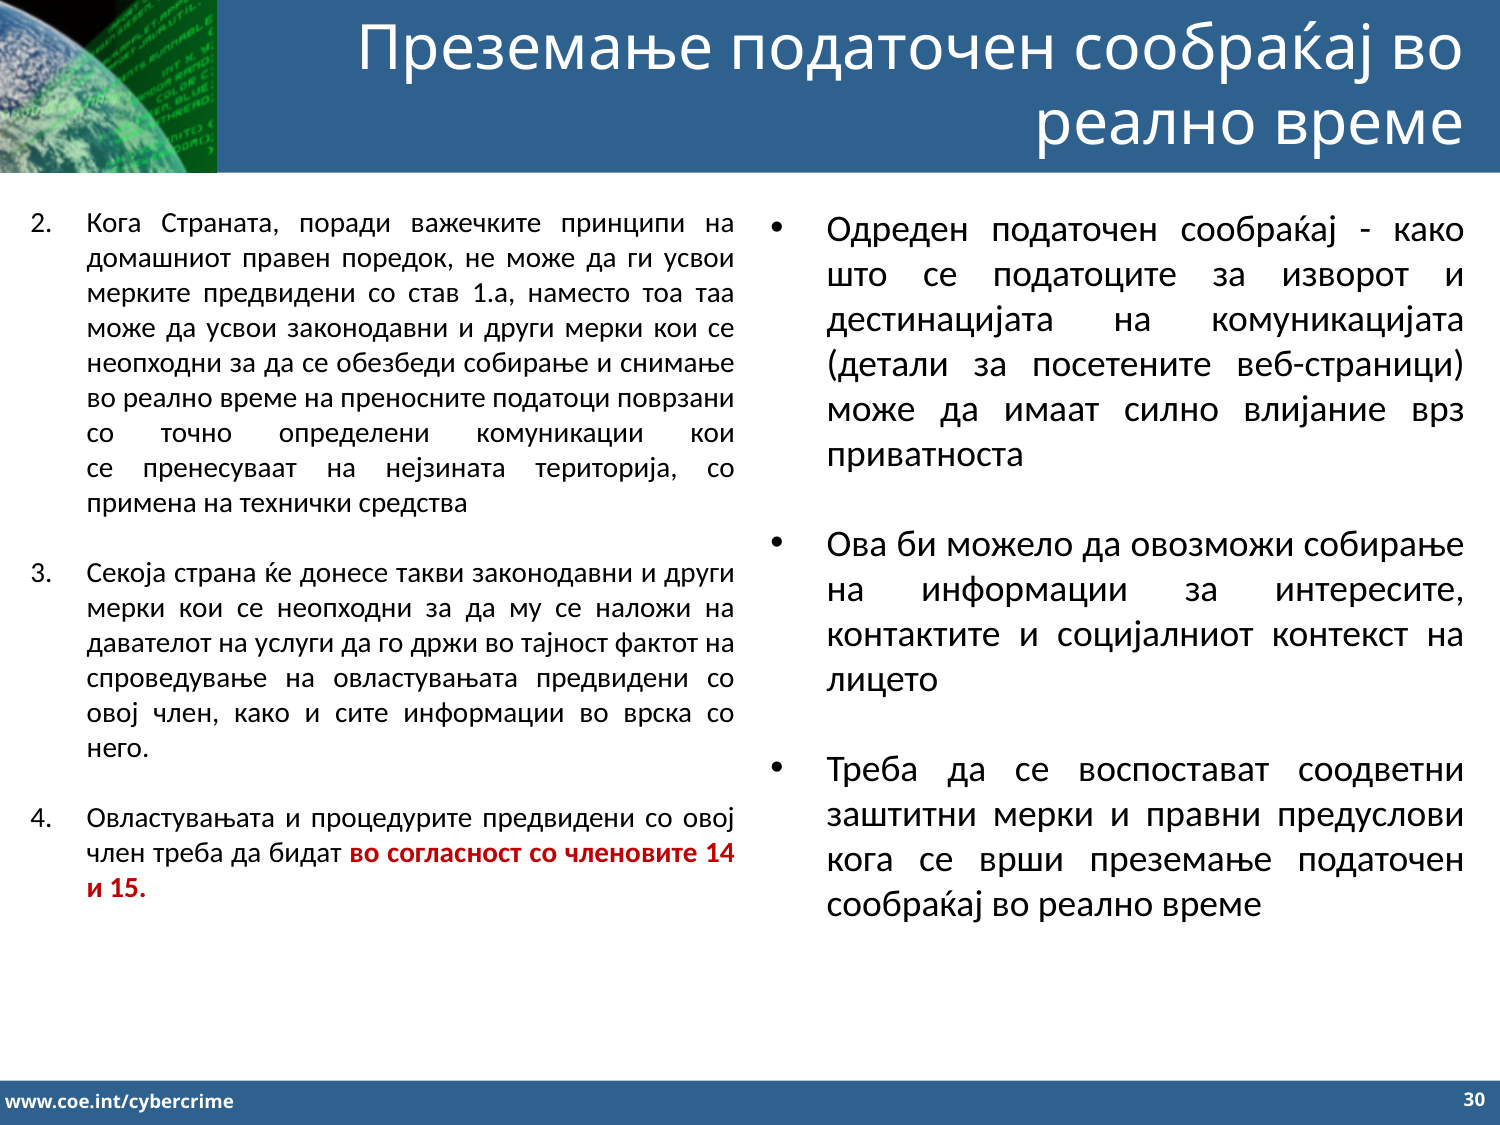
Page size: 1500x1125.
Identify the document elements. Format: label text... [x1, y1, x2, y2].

text_box Кога Страната, поради важечките принципи на домашниот правен поредок, не може да ги усвои мерките предвидени со став 1.а, наместо тоа таа може да усвои законодавни и други мерки кои се неопходни за да се обезбеди собирање и снимање во реално време на преносните податоци поврзани со точно определени комуникации кои се пренесуваат на нејзината територија, со примена на технички средства Секоја страна ќе донесе такви законодавни и други мерки кои се неопходни за да му се наложи на давателот на услуги да го држи во тајност фактот на спроведување на овластувањата предвидени со овој член, како и сите информации во врска со него. Овластувањата и процедурите предвидени со овој член треба да бидат во согласност со членовите 14 и 15. [15, 196, 750, 911]
text_box Одреден податочен сообраќај - како што се податоците за изворот и дестинацијата на комуникацијата (детали за посетените веб-страници) може да имаат силно влијание врз приватноста Ова би можело да овозможи собирање на информации за интересите, контактите и социјалниот контекст на лицето Треба да се воспостават соодветни заштитни мерки и правни предуслови кога се врши преземање податочен сообраќај во реално време [755, 196, 1480, 931]
text_box Преземање податочен сообраќај во реално време [227, 0, 1480, 165]
picture [0, 0, 217, 173]
